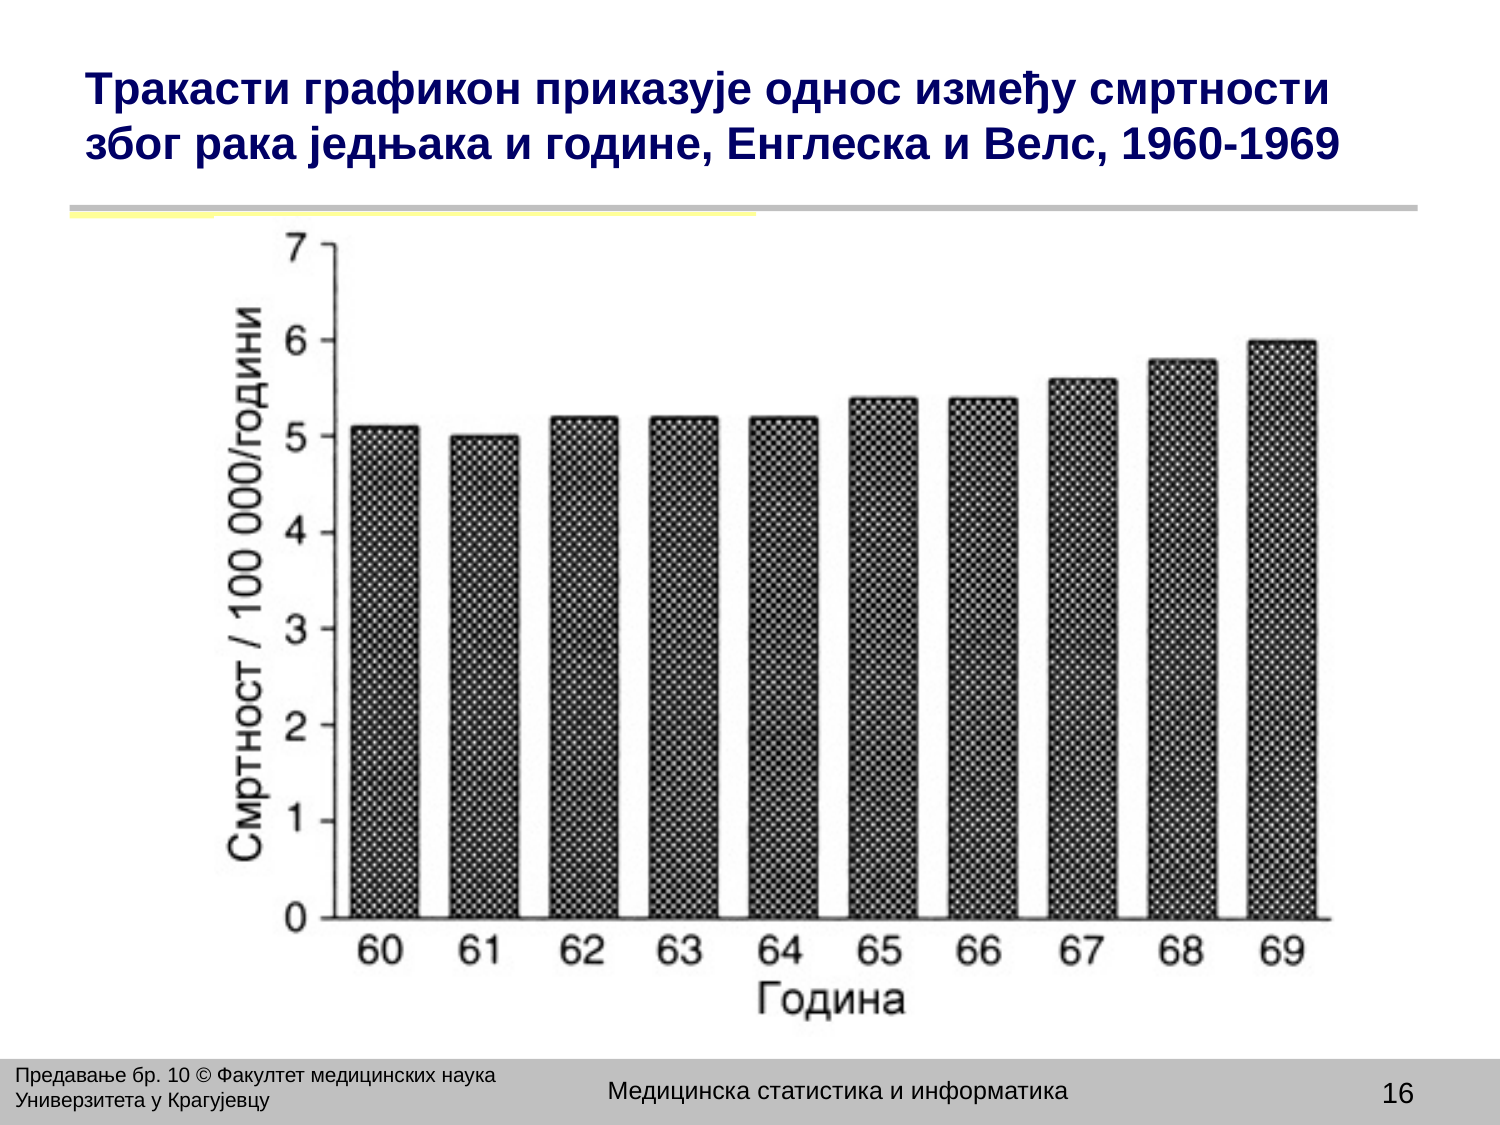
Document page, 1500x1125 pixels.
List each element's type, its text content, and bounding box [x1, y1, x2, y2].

title Тракасти графикон приказује однос између смртности због рака једњака и године, Енглеска и Велс, 1960-1969 [69, 19, 1426, 208]
footer Медицинска статистика и информатика [512, 1066, 1165, 1125]
picture [214, 216, 1342, 1037]
slide_number 16 [1175, 1066, 1430, 1125]
slide_number Предавање бр. 10 © Факултет медицинских наука Универзитета у Крагујевцу [0, 1053, 626, 1108]
